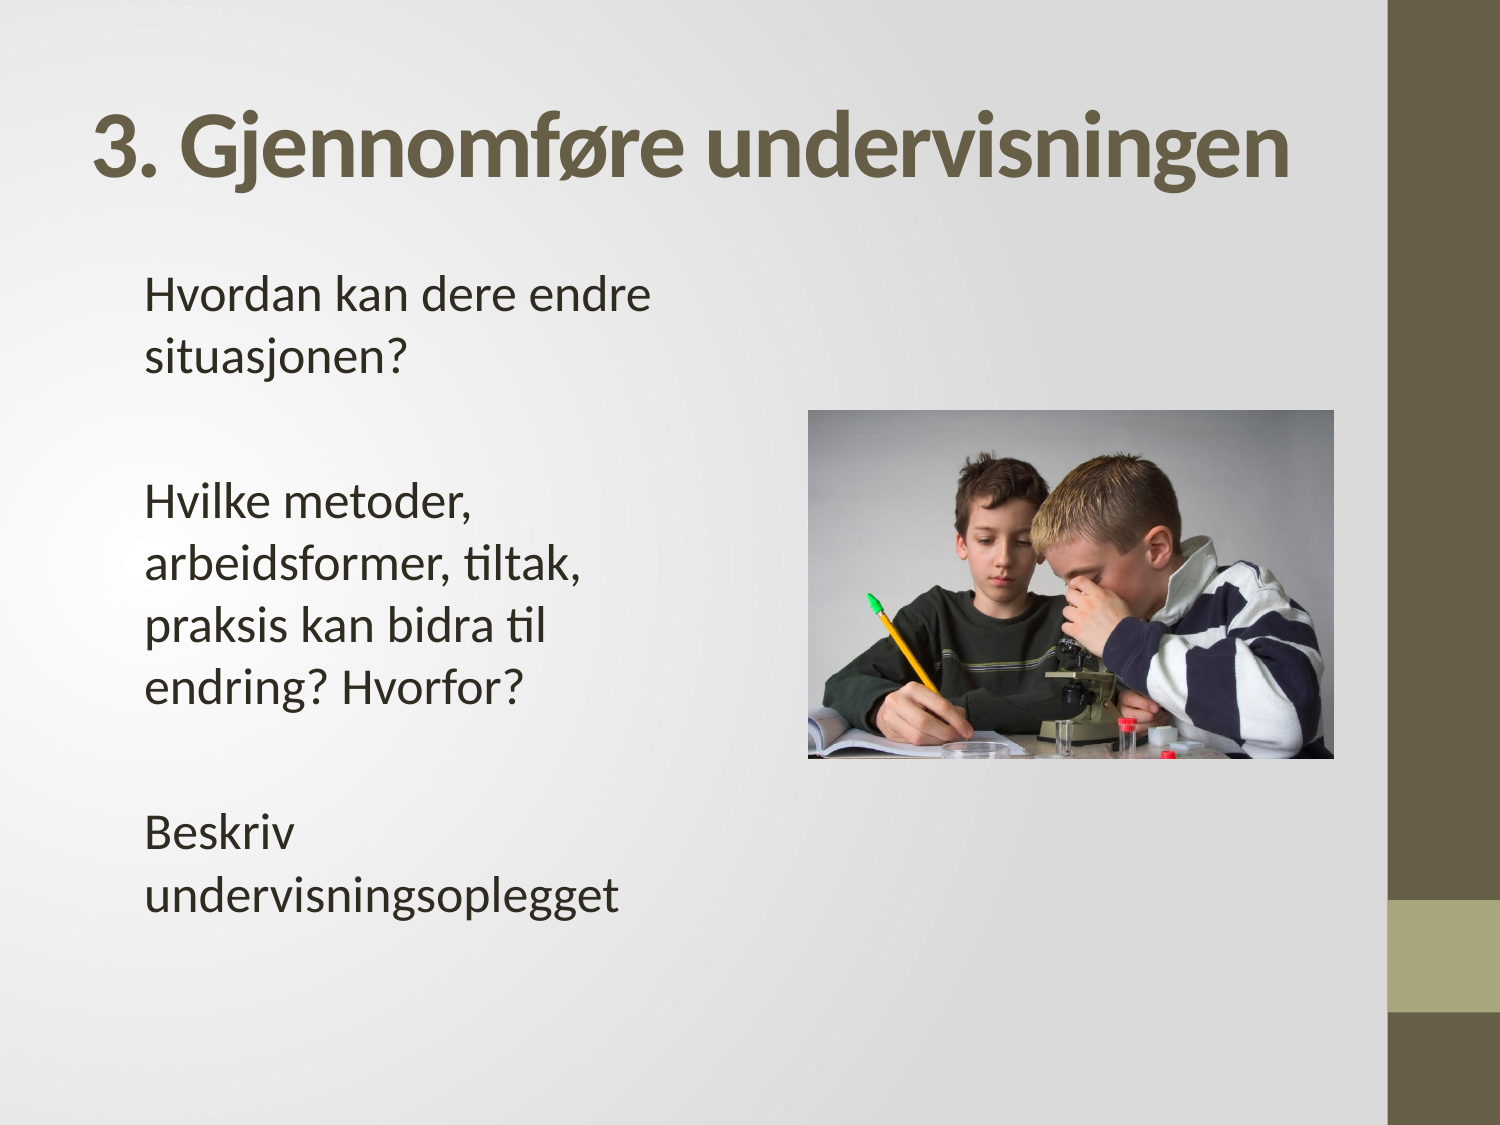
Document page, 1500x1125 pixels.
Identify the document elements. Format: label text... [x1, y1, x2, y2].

picture [807, 409, 1334, 759]
title 3. Gjennomføre undervisningen [75, 45, 1325, 233]
list Hvordan kan dere endre situasjonen? Hvilke metoder, arbeidsformer, tiltak, praksis kan bidra til endring? Hvorfor? Beskriv undervisningsoplegget [75, 251, 675, 1005]
